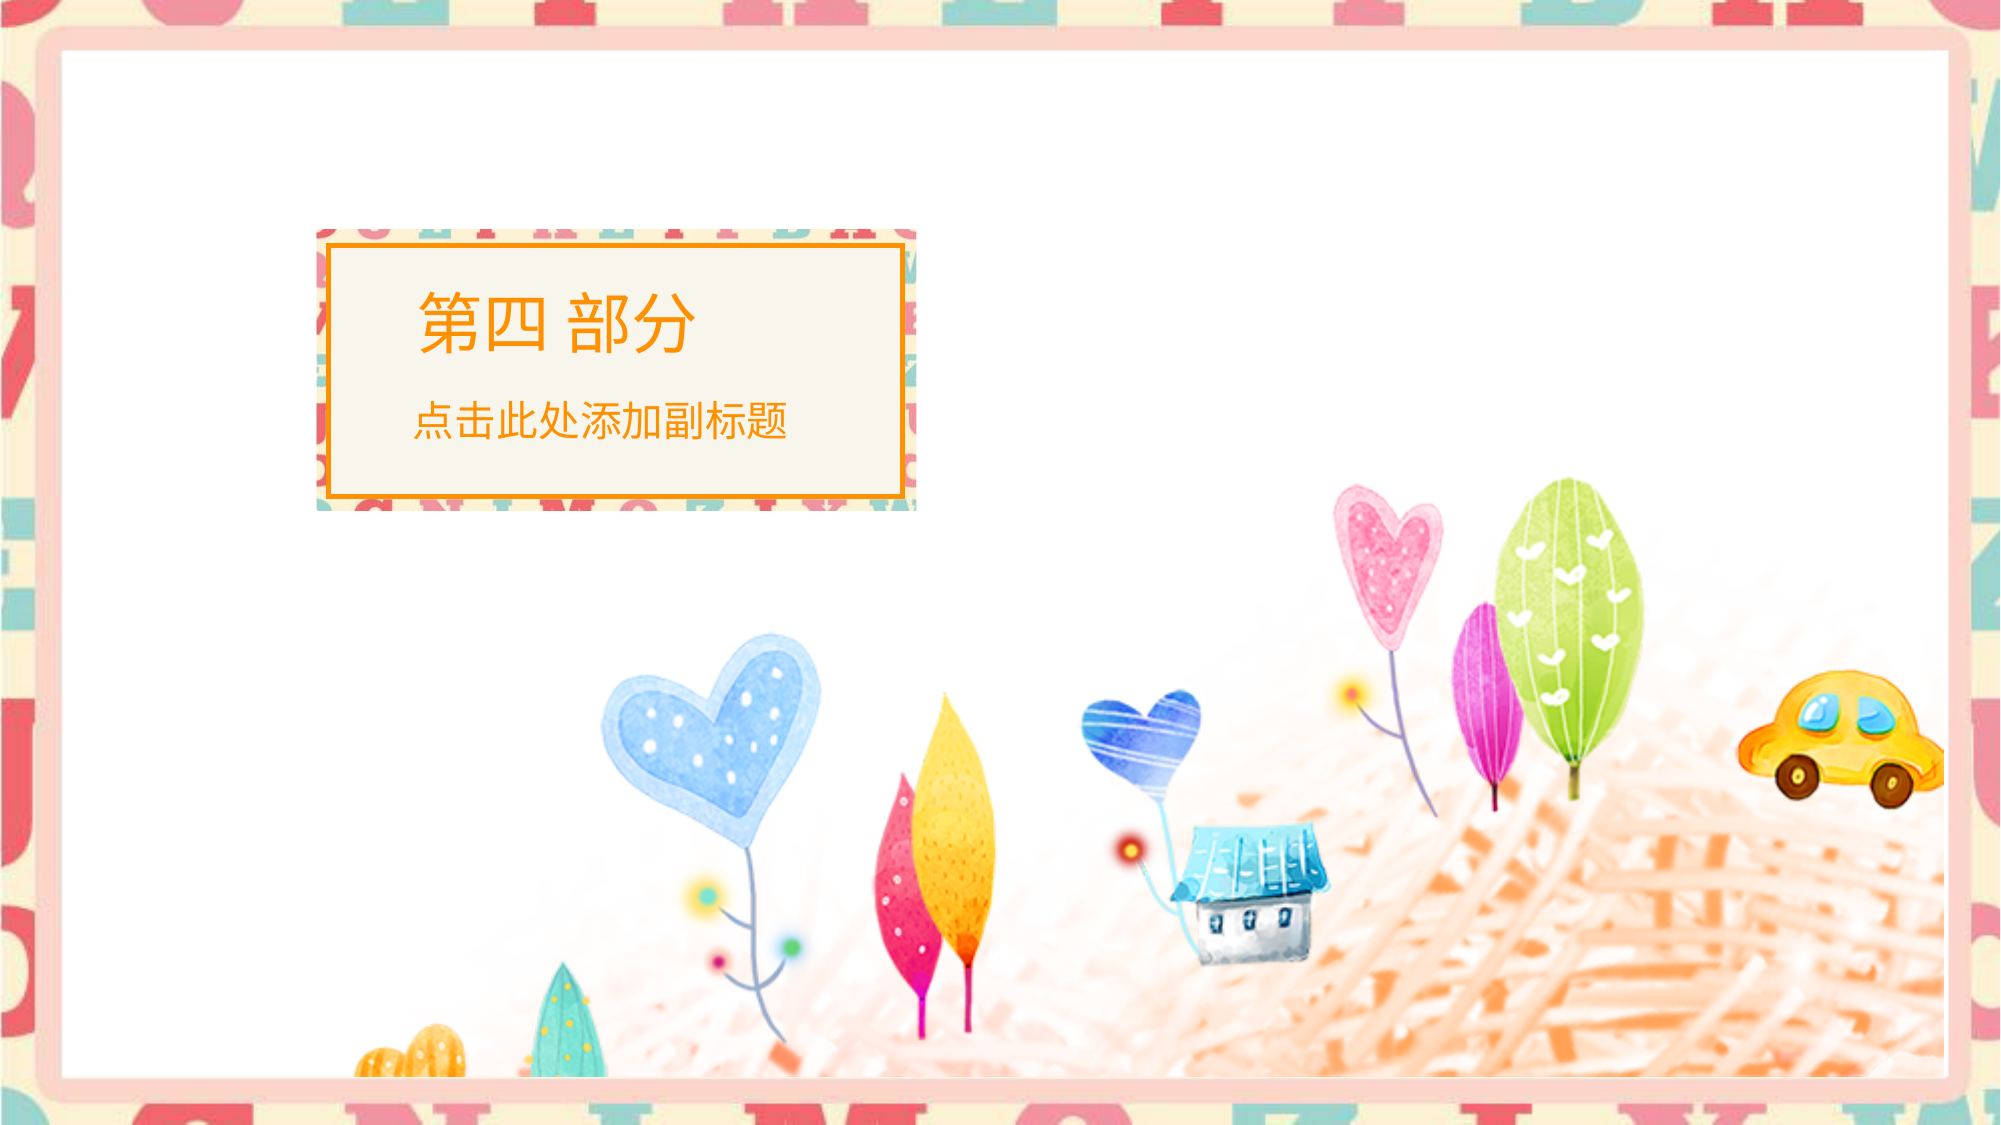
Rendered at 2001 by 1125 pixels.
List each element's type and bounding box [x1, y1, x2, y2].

text_box [398, 274, 812, 454]
picture [0, 0, 2001, 1125]
text_box [316, 229, 917, 511]
